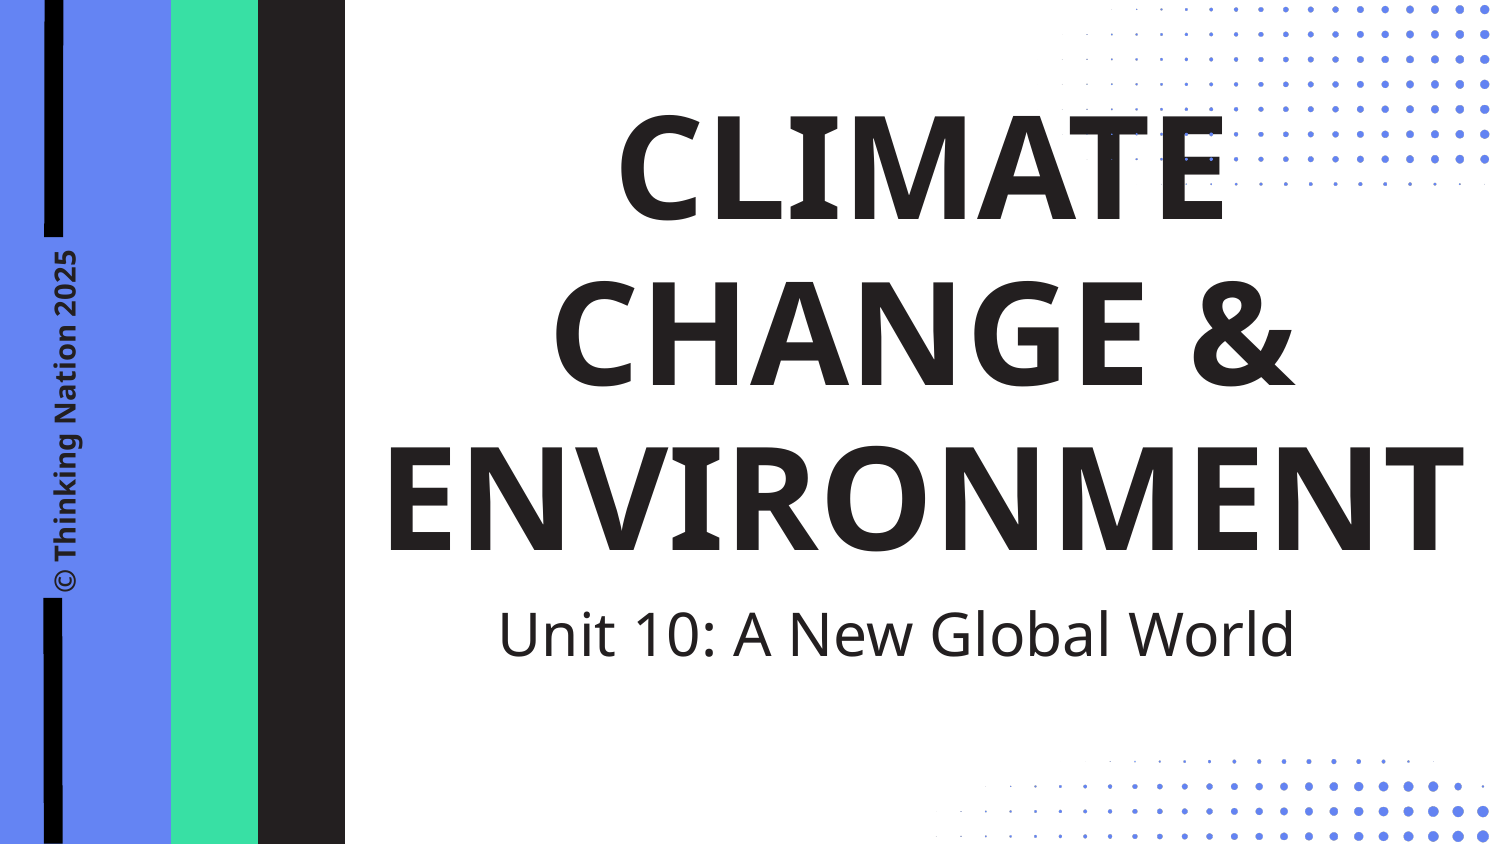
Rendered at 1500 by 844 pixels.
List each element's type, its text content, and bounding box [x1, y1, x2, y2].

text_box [0, 0, 346, 844]
text_box [1037, 0, 1500, 186]
text_box CLIMATE CHANGE & ENVIRONMENT [350, 87, 1500, 585]
text_box Unit 10: A New Global World [380, 567, 1416, 669]
text_box [911, 759, 1500, 844]
